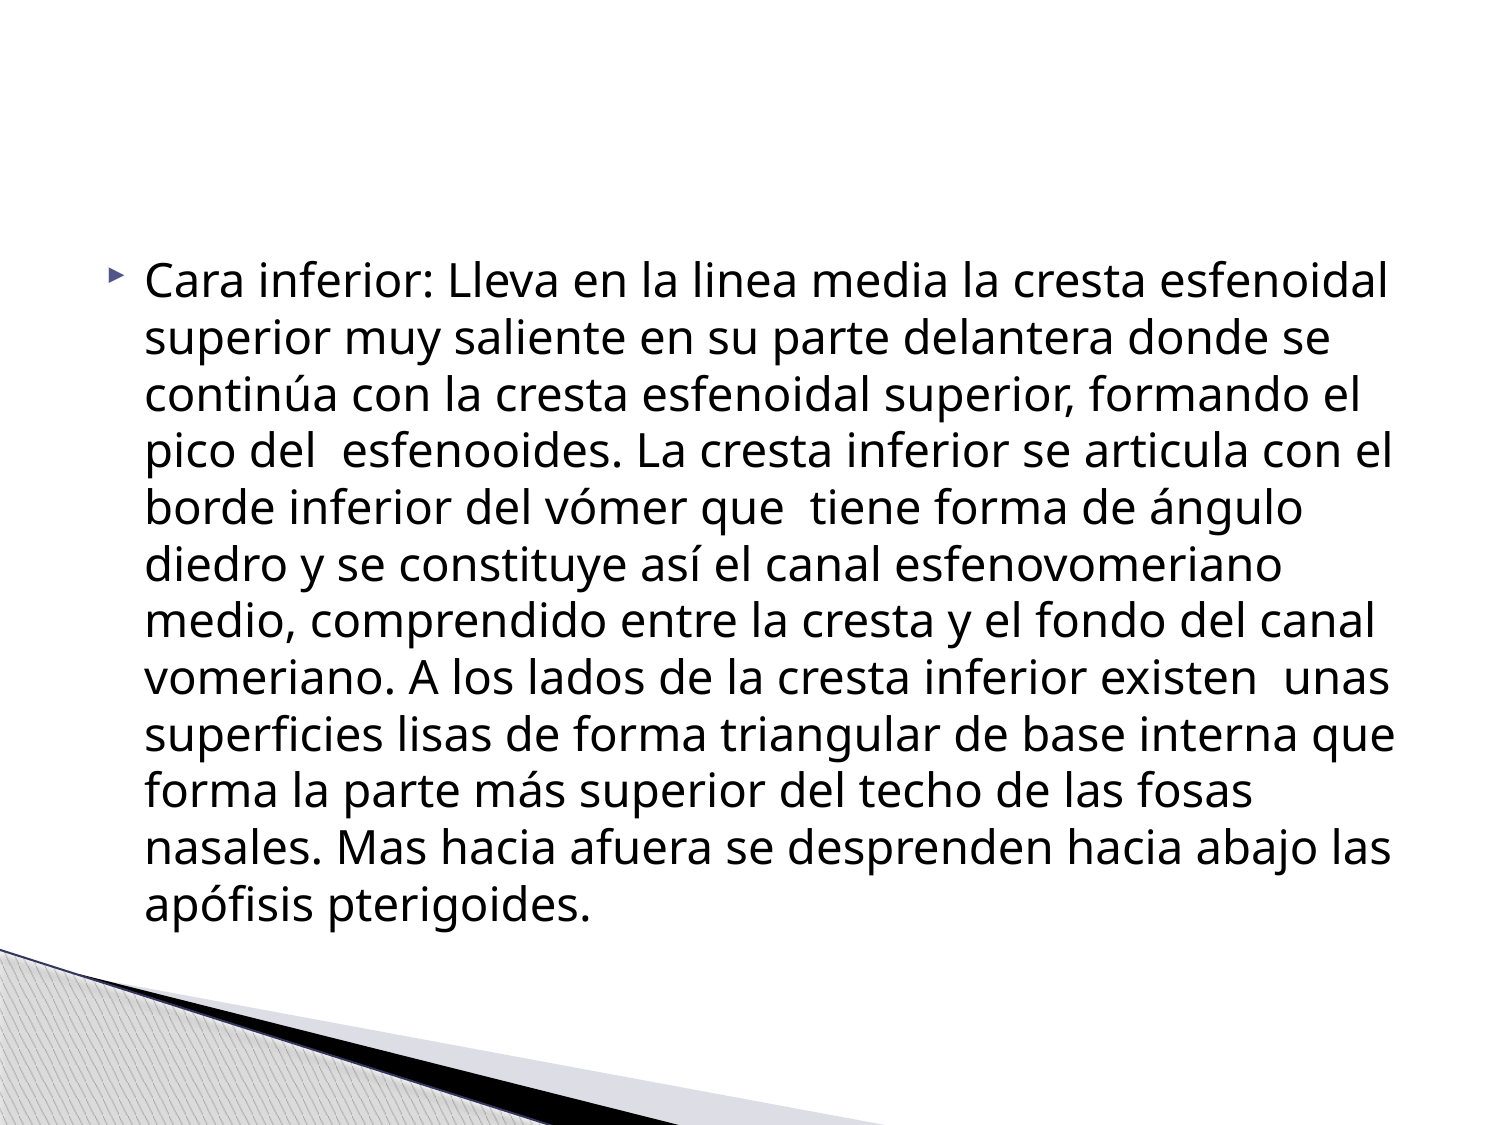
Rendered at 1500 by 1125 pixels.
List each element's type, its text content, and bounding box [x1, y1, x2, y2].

list Cara inferior: Lleva en la linea media la cresta esfenoidal superior muy saliente en su parte delantera donde se continúa con la cresta esfenoidal superior, formando el pico del esfenooides. La cresta inferior se articula con el borde inferior del vómer que tiene forma de ángulo diedro y se constituye así el canal esfenovomeriano medio, comprendido entre la cresta y el fondo del canal vomeriano. A los lados de la cresta inferior existen unas superficies lisas de forma triangular de base interna que forma la parte más superior del techo de las fosas nasales. Mas hacia afuera se desprenden hacia abajo las apófisis pterigoides. [75, 243, 1425, 986]
